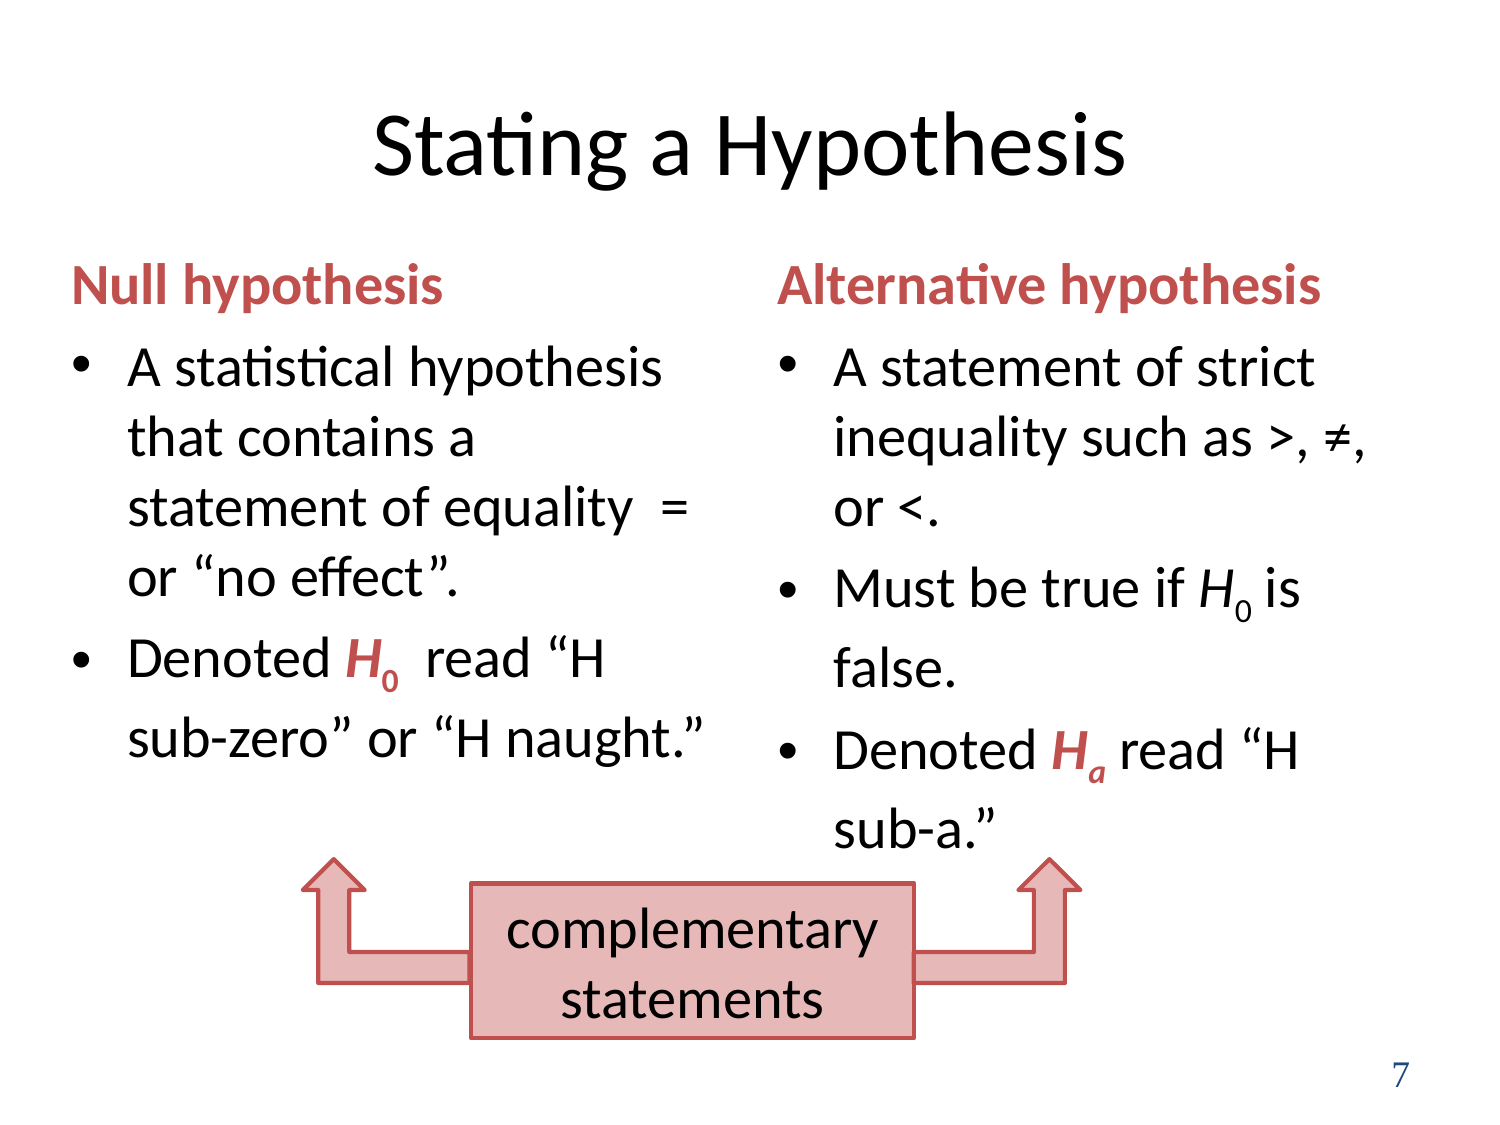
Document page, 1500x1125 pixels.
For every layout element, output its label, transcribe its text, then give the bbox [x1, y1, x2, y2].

slide_number 7 [1074, 1042, 1425, 1103]
list Null hypothesis A statistical hypothesis that contains a statement of equality = or “no effect”. Denoted H0 read “H sub-zero” or “H naught.” [55, 238, 735, 982]
list Alternative hypothesis A statement of strict inequality such as >, ≠, or <. Must be true if H0 is false. Denoted Ha read “H sub-a.” [762, 238, 1427, 982]
title Stating a Hypothesis [75, 45, 1425, 233]
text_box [302, 858, 1081, 1040]
